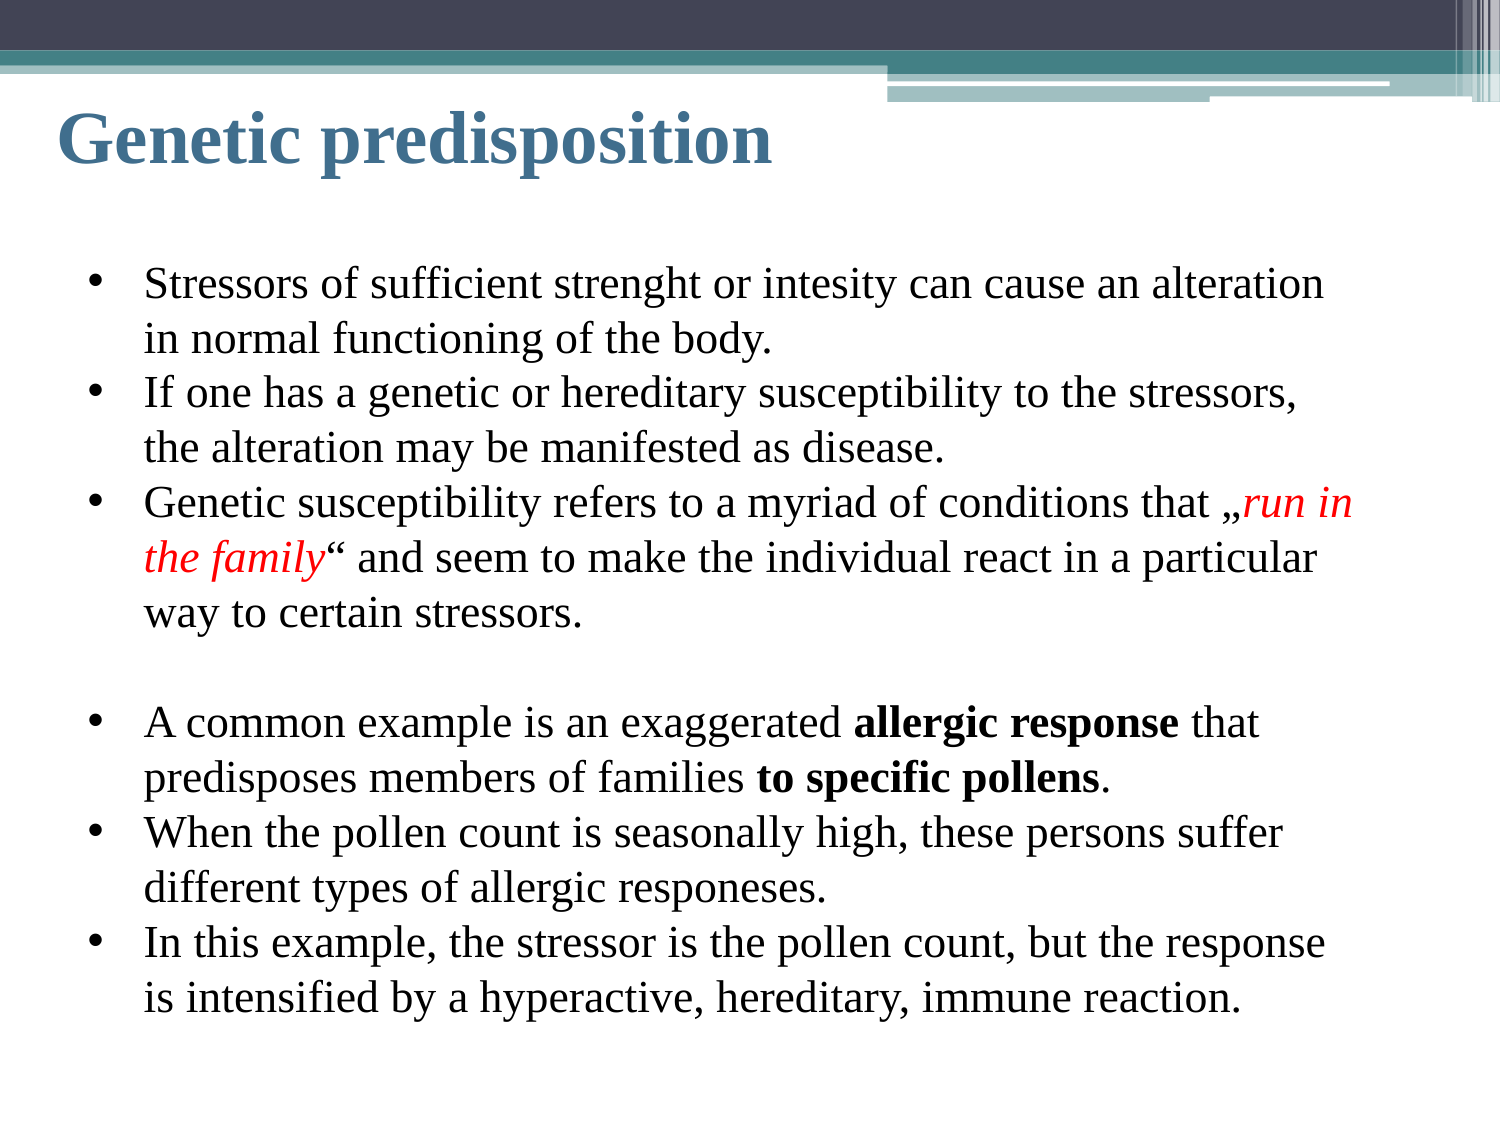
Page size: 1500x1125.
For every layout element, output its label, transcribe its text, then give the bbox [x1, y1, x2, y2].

title Genetic predisposition [56, 88, 1444, 180]
list Stressors of sufficient strenght or intesity can cause an alteration in normal functioning of the body. If one has a genetic or hereditary susceptibility to the stressors, the alteration may be manifested as disease. Genetic susceptibility refers to a myriad of conditions that „run in the family“ and seem to make the individual react in a particular way to certain stressors. A common example is an exaggerated allergic response that predisposes members of families to specific pollens. When the pollen count is seasonally high, these persons suffer different types of allergic responeses. In this example, the stressor is the pollen count, but the response is intensified by a hyperactive, hereditary, immune reaction. [87, 252, 1363, 1030]
